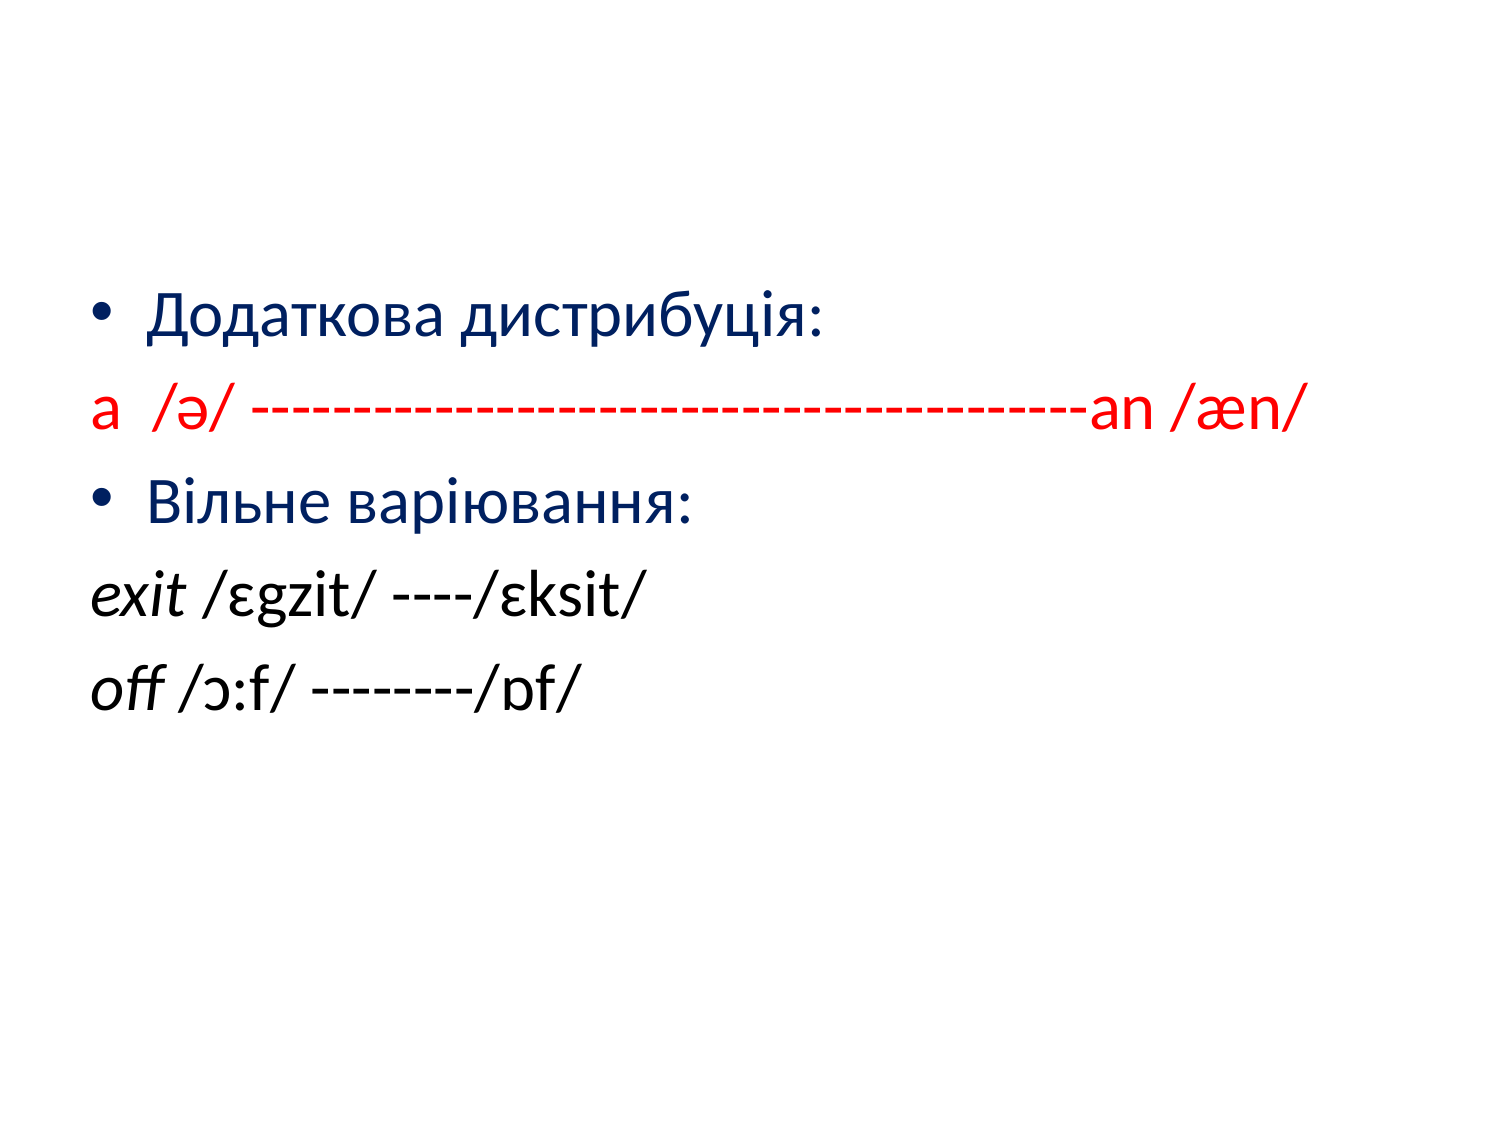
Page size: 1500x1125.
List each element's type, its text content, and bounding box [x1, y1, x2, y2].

list Додаткова дистрибуція: a /ǝ/ -----------------------------------------an /æn/ Вільне варіювання: exit /ɛgzit/ ----/ɛksit/ off /ɔ:f/ --------/ɒf/ [75, 262, 1425, 1005]
